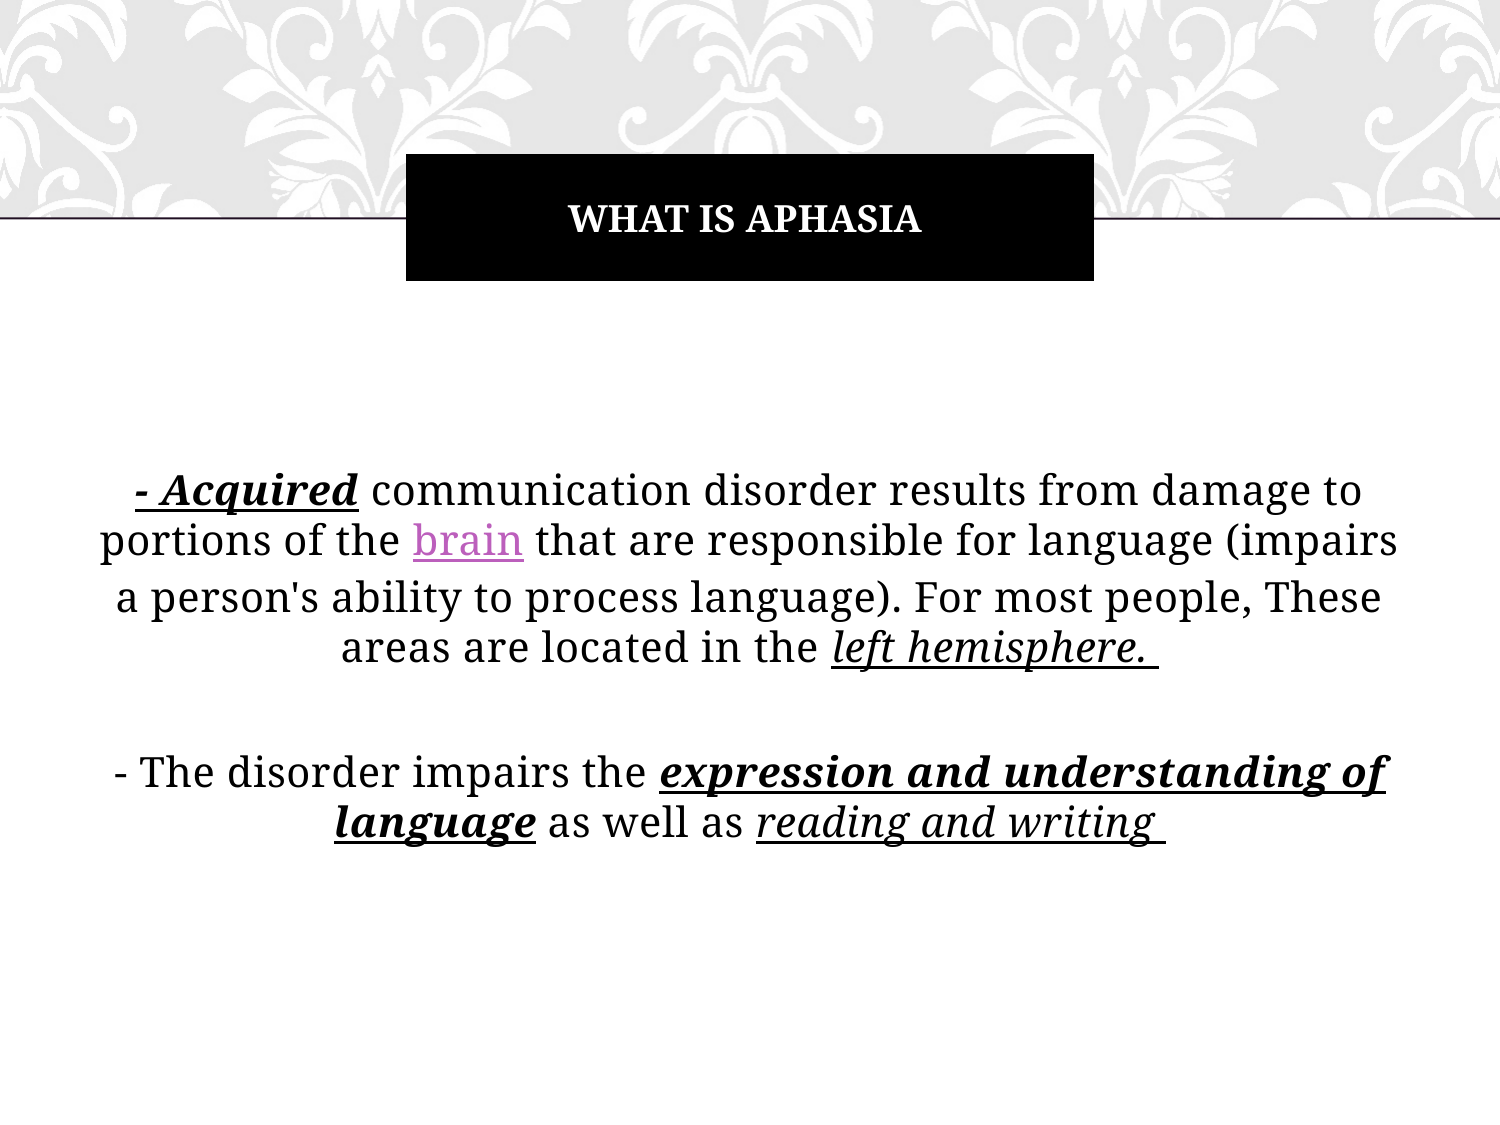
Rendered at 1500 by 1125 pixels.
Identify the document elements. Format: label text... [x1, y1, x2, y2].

list - Acquired communication disorder results from damage to portions of the brain that are responsible for language (impairs a person's ability to process language). For most people, These areas are located in the left hemisphere. - The disorder impairs the expression and understanding of language as well as reading and writing [75, 331, 1425, 1000]
title What is aphasia [406, 154, 1094, 281]
